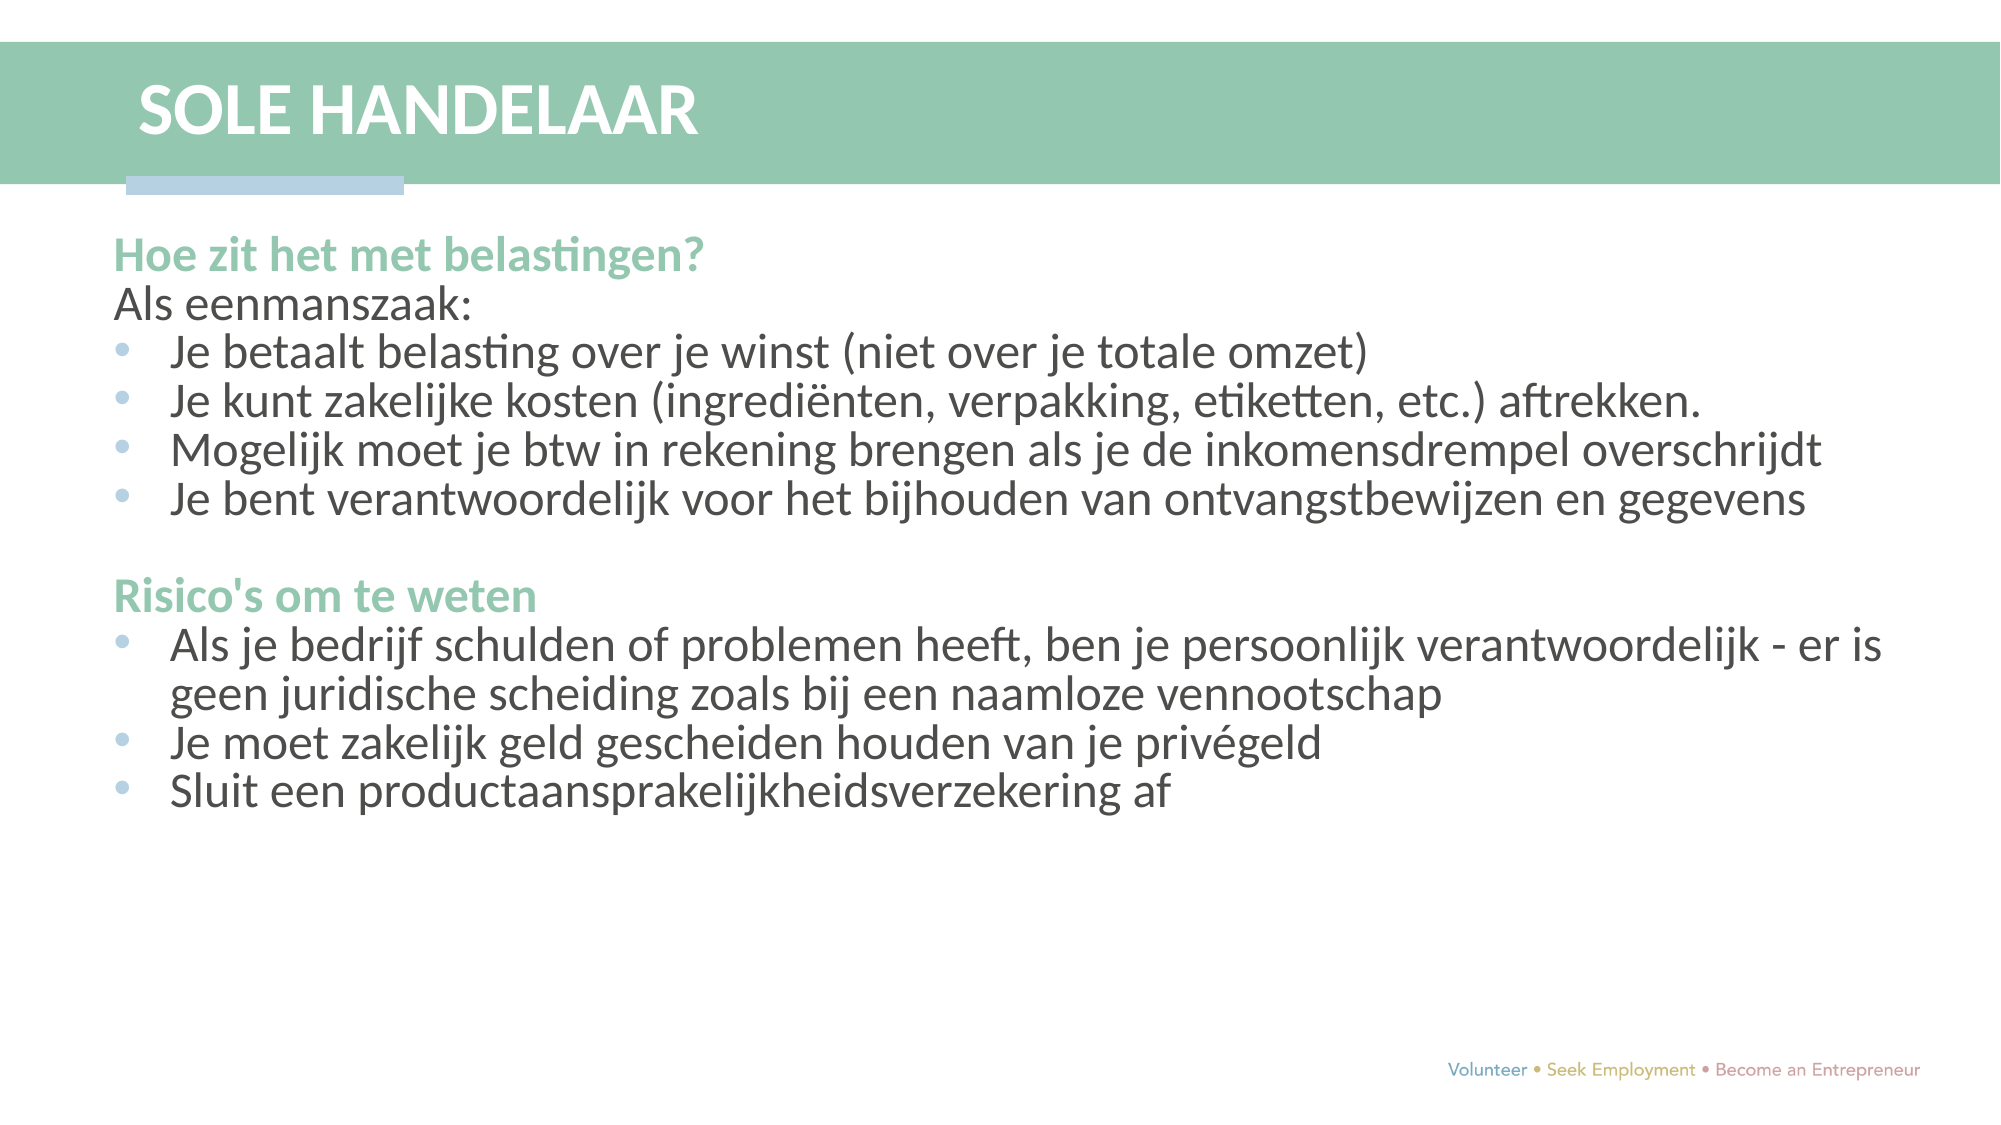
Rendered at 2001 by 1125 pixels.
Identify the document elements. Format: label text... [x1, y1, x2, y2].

text_box Hoe zit het met belastingen? Als eenmanszaak: Je betaalt belasting over je winst (niet over je totale omzet) Je kunt zakelijke kosten (ingrediënten, verpakking, etiketten, etc.) aftrekken. Mogelijk moet je btw in rekening brengen als je de inkomensdrempel overschrijdt Je bent verantwoordelijk voor het bijhouden van ontvangstbewijzen en gegevens Risico's om te weten Als je bedrijf schulden of problemen heeft, ben je persoonlijk verantwoordelijk - er is geen juridische scheiding zoals bij een naamloze vennootschap Je moet zakelijk geld gescheiden houden van je privégeld Sluit een productaansprakelijkheidsverzekering af [98, 224, 1964, 867]
picture [1418, 1046, 1971, 1103]
list SOLE HANDELAAR [123, 51, 1913, 170]
